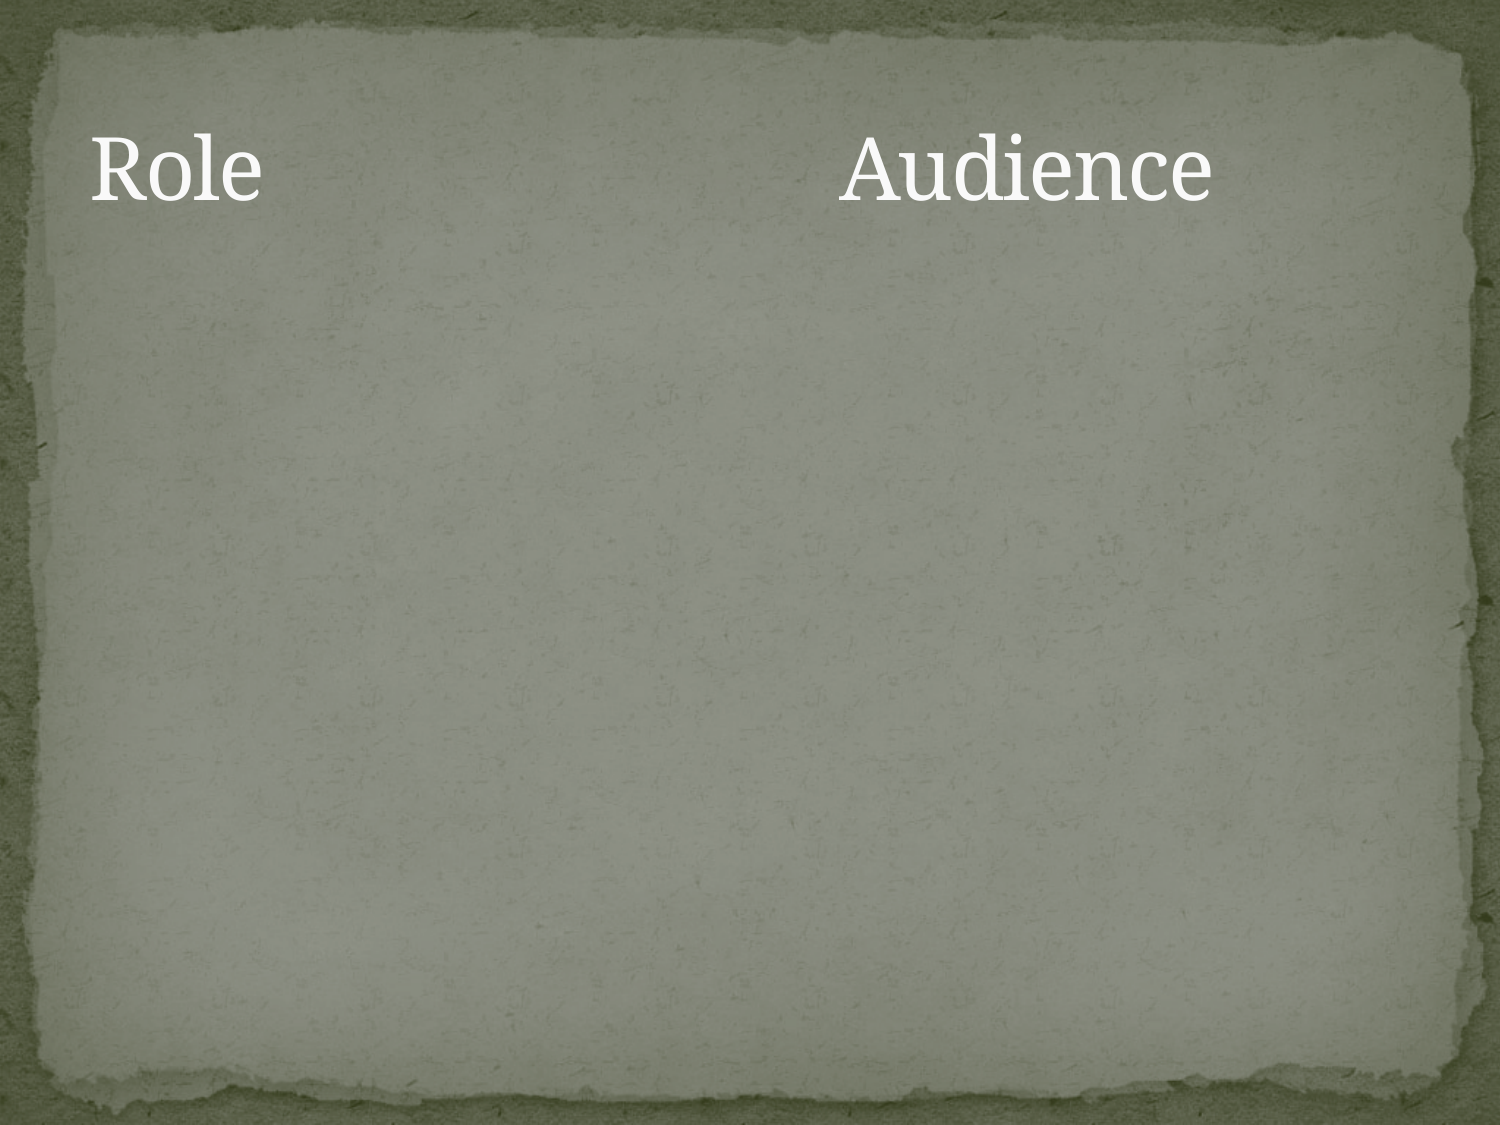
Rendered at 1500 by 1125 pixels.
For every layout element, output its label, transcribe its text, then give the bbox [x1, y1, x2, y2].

title Role Audience [74, 24, 1425, 225]
